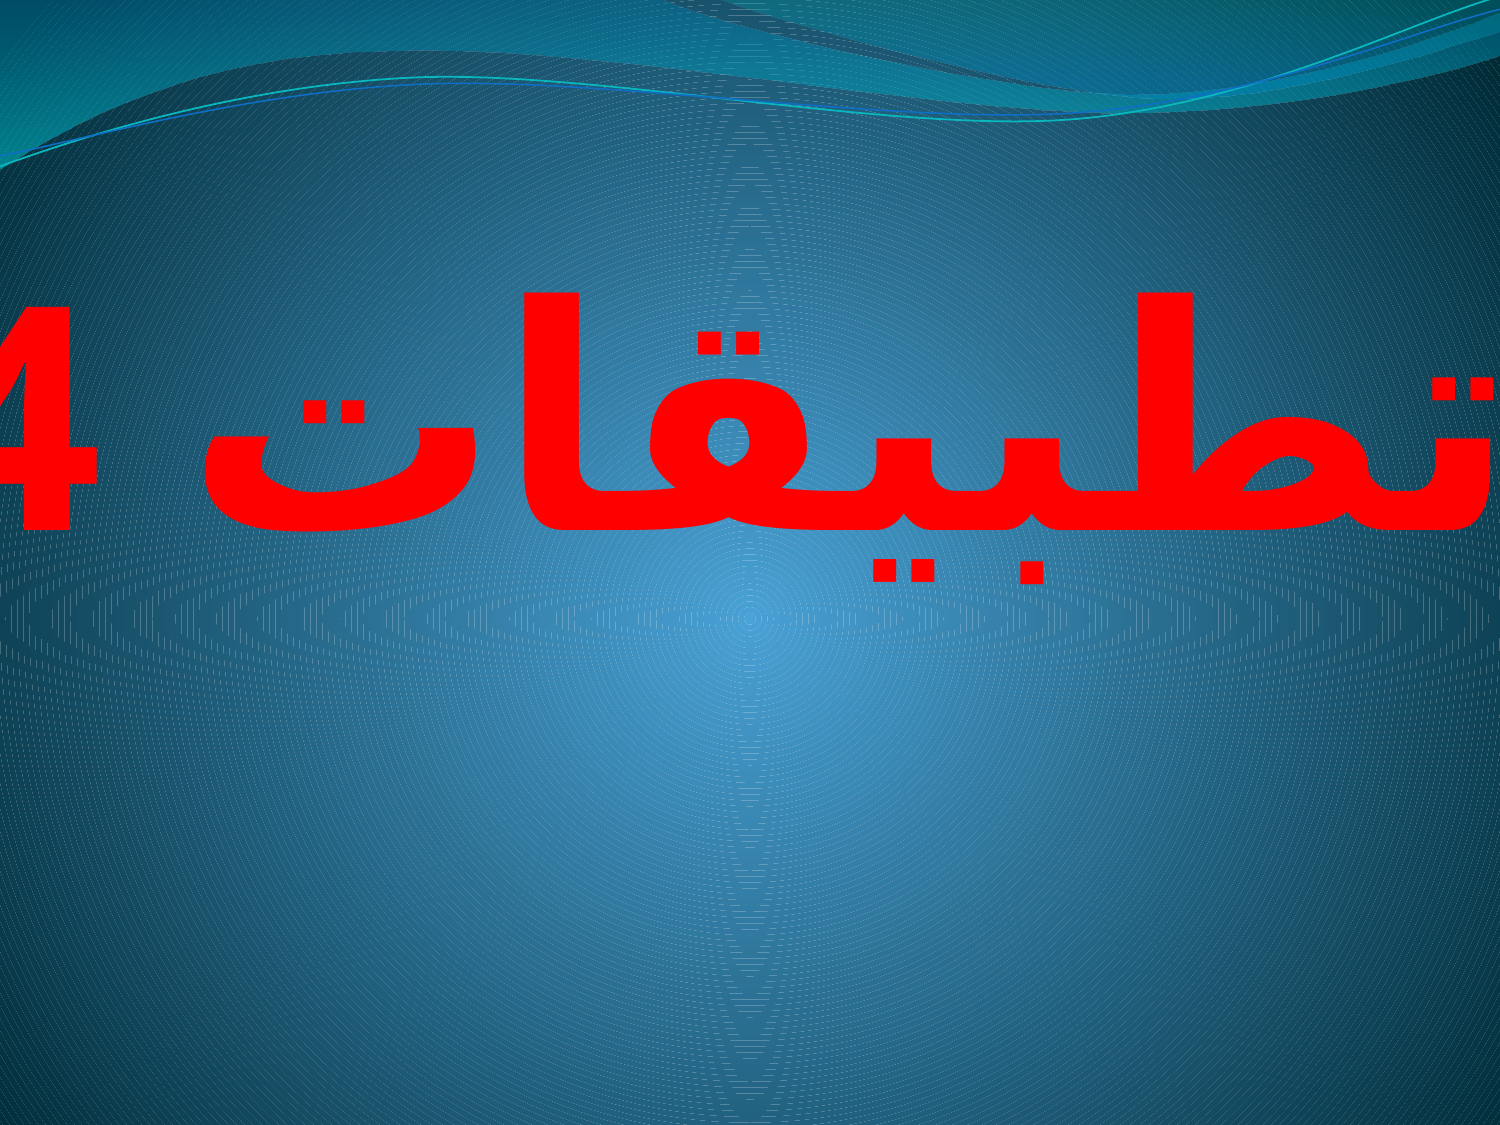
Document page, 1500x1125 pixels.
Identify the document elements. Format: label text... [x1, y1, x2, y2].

text_box تطبيقات 4 [0, 210, 1500, 601]
